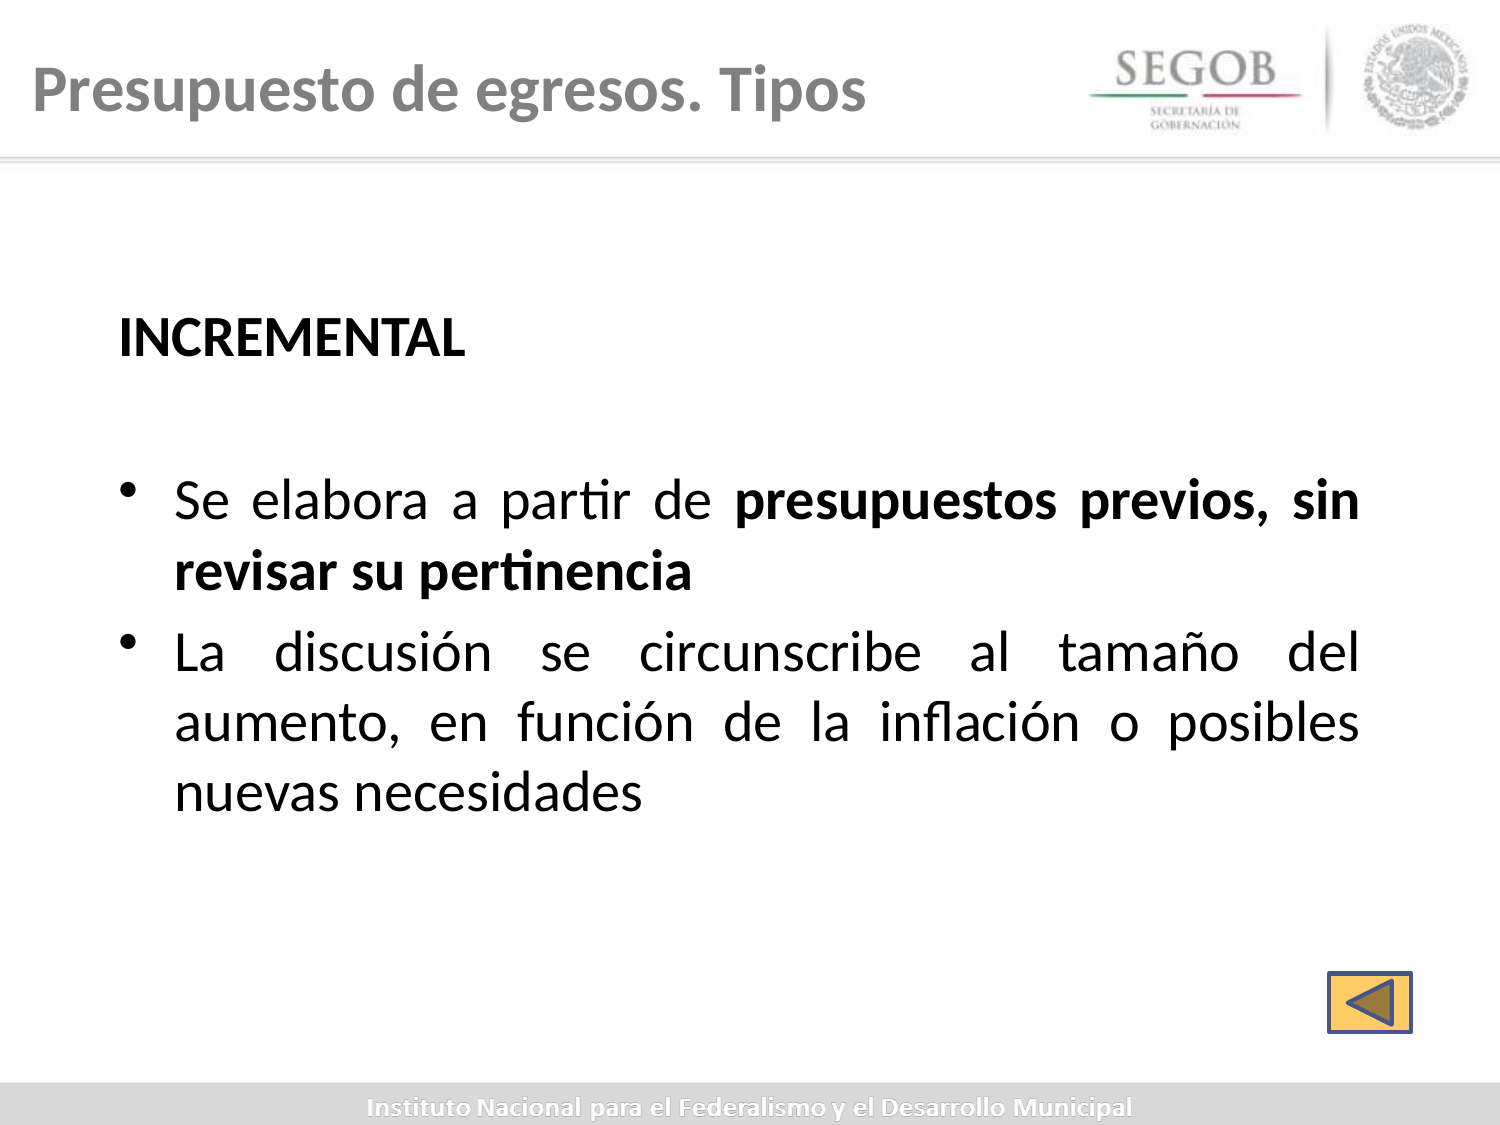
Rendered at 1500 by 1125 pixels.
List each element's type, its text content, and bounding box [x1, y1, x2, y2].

list INCREMENTAL Se elabora a partir de presupuestos previos, sin revisar su pertinencia La discusión se circunscribe al tamaño del aumento, en función de la inflación o posibles nuevas necesidades [103, 290, 1376, 882]
picture [0, 0, 1500, 1125]
text_box [1327, 971, 1413, 1034]
text_box Presupuesto de egresos. Tipos [17, 52, 1070, 132]
